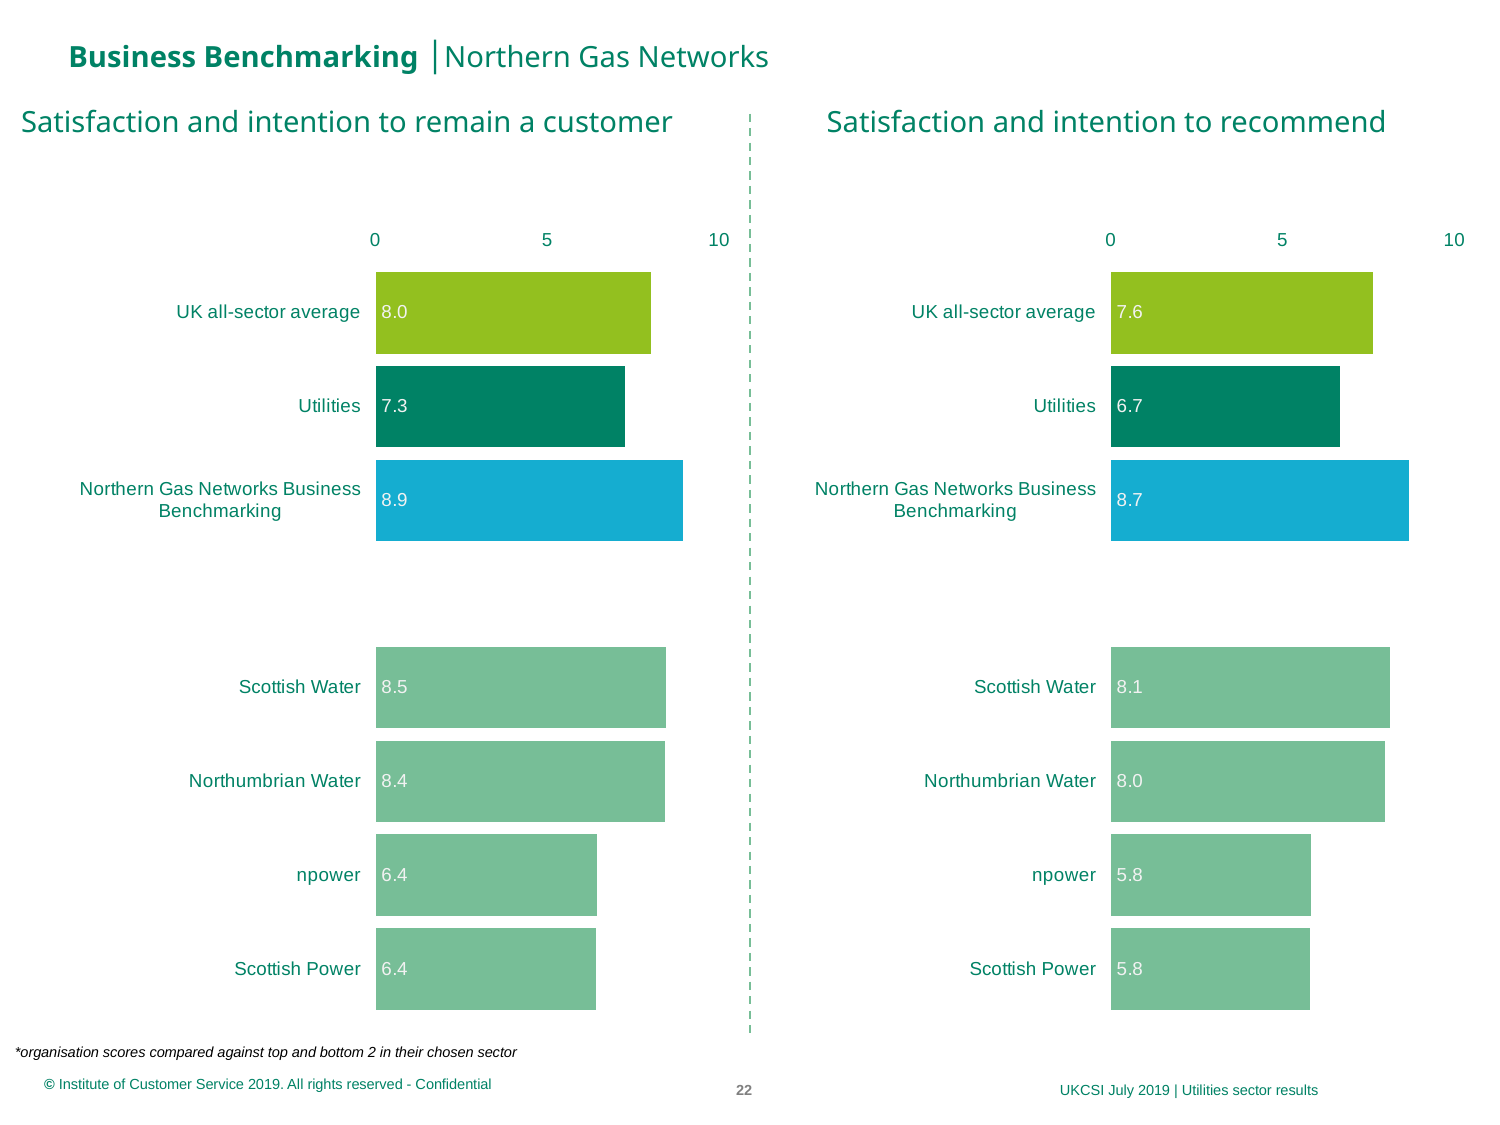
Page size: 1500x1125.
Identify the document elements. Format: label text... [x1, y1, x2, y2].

text_box *organisation scores compared against top and bottom 2 in their chosen sector [0, 1035, 561, 1088]
text_box Satisfaction and intention to recommend [811, 95, 1402, 146]
text_box Satisfaction and intention to remain a customer [6, 95, 689, 146]
chart [12, 219, 1490, 1041]
text_box Business Benchmarking │Northern Gas Networks [53, 30, 785, 81]
text_box UKCSI July 2019 | Utilities sector results [1045, 1072, 1500, 1106]
